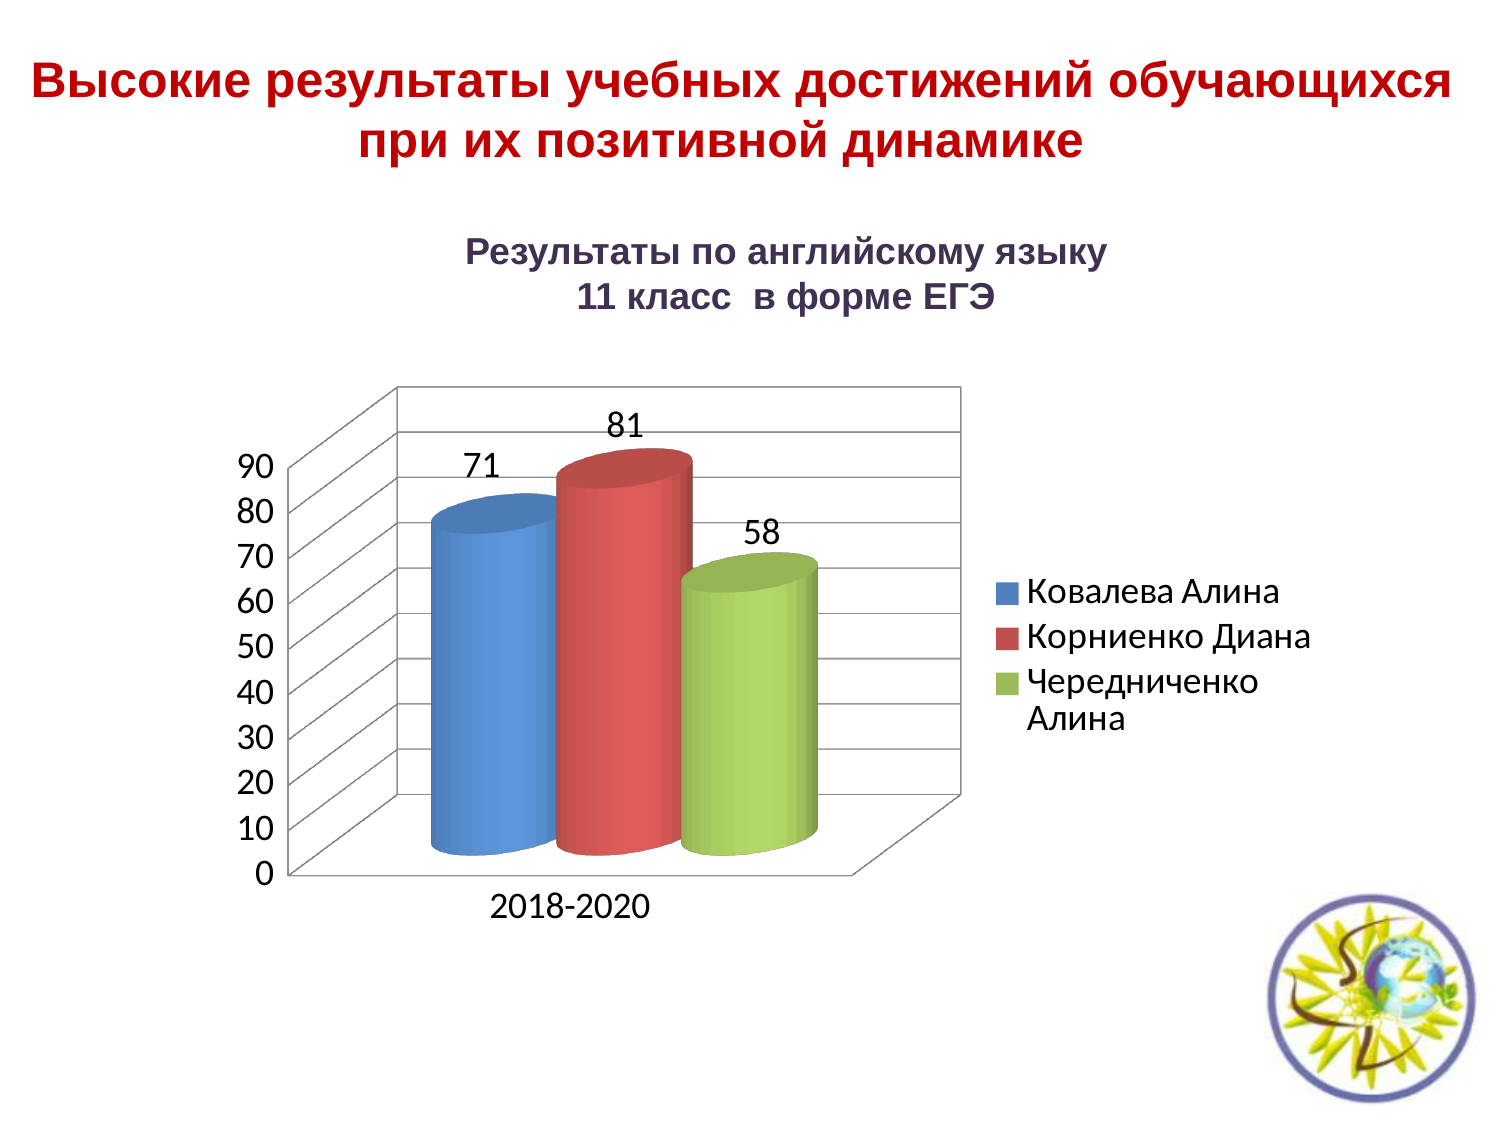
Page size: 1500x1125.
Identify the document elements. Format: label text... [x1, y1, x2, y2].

picture [1264, 891, 1483, 1107]
title Высокие результаты учебных достижений обучающихся при их позитивной динамике [0, 30, 1483, 185]
chart [213, 373, 1337, 942]
text_box Результаты по английскому языку 11 класс в форме ЕГЭ [209, 219, 1374, 325]
